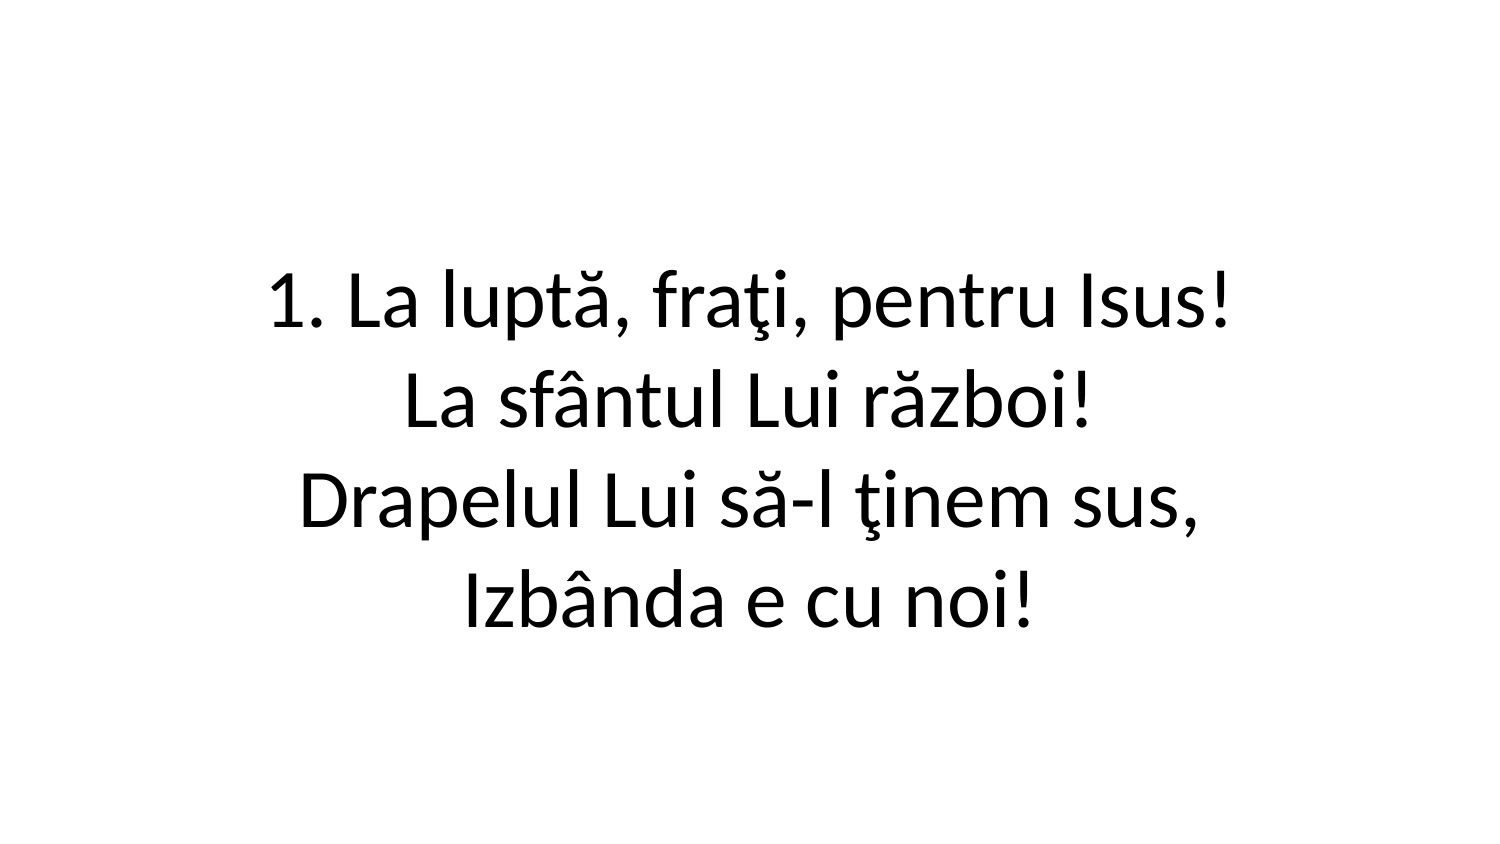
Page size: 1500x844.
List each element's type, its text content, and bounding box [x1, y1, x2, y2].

text_box 1. La luptă, fraţi, pentru Isus! La sfântul Lui război! Drapelul Lui să-l ţinem sus, Izbânda e cu noi! [249, 192, 1251, 652]
